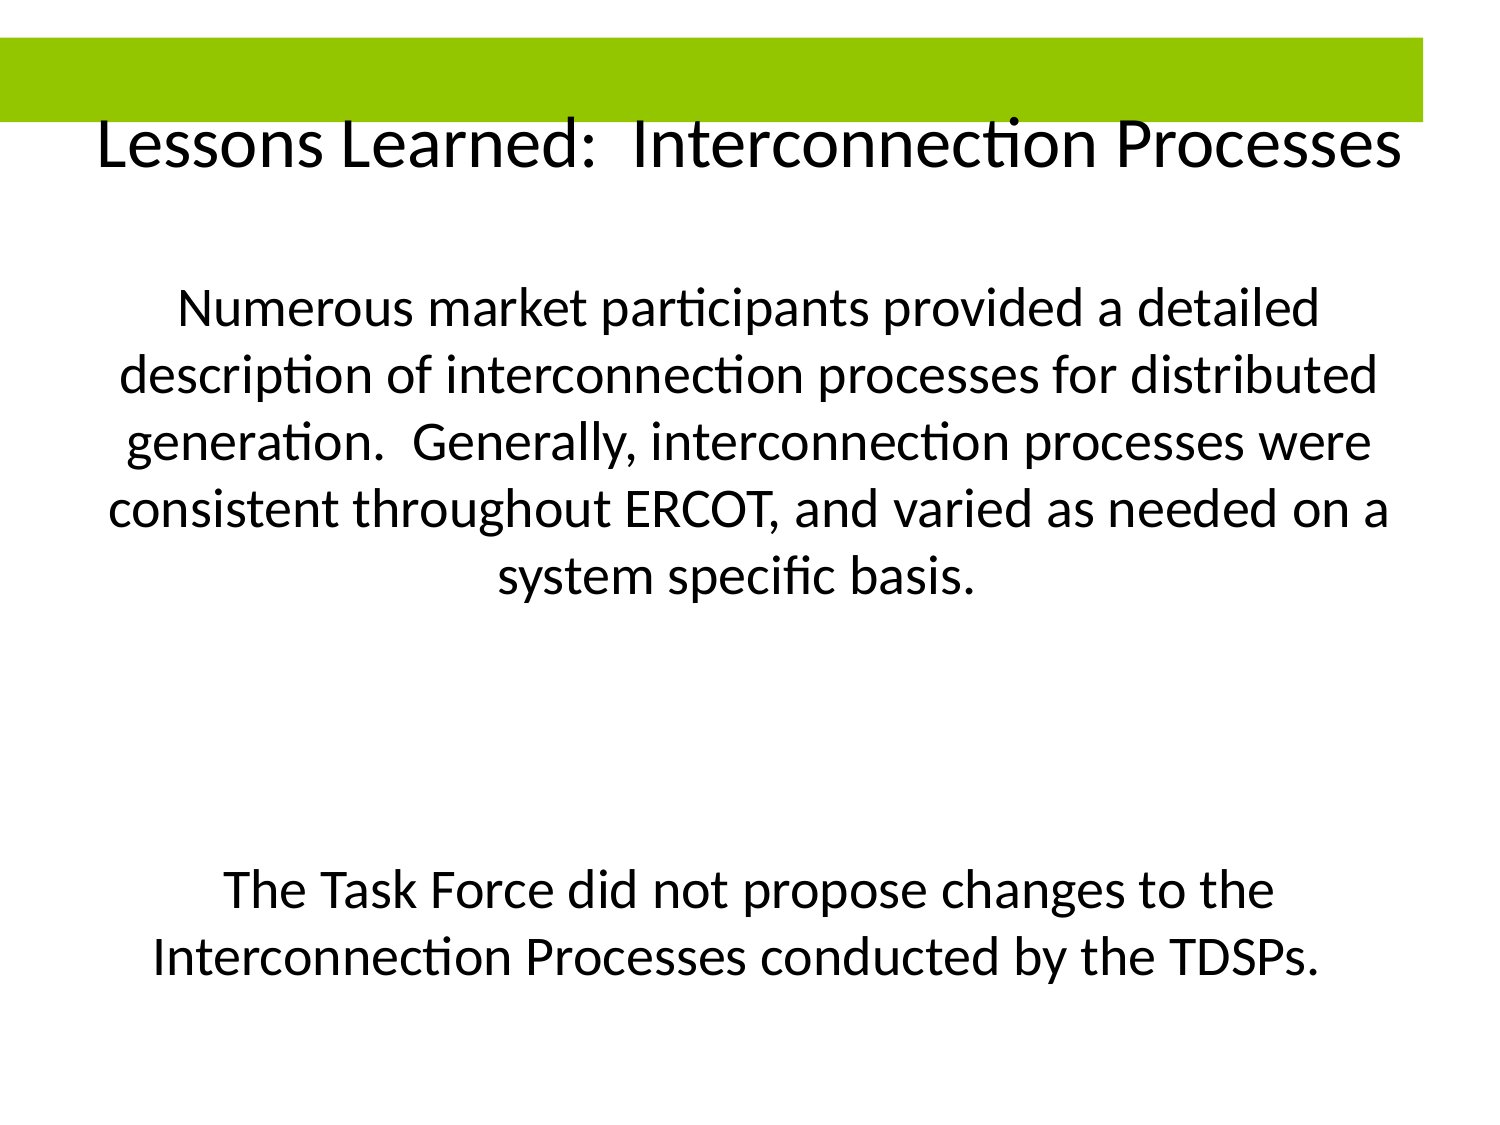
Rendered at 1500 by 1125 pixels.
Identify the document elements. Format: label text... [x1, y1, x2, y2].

list Numerous market participants provided a detailed description of interconnection processes for distributed generation. Generally, interconnection processes were consistent throughout ERCOT, and varied as needed on a system specific basis. The Task Force did not propose changes to the Interconnection Processes conducted by the TDSPs. [75, 262, 1425, 1005]
title Lessons Learned: Interconnection Processes [75, 45, 1425, 233]
